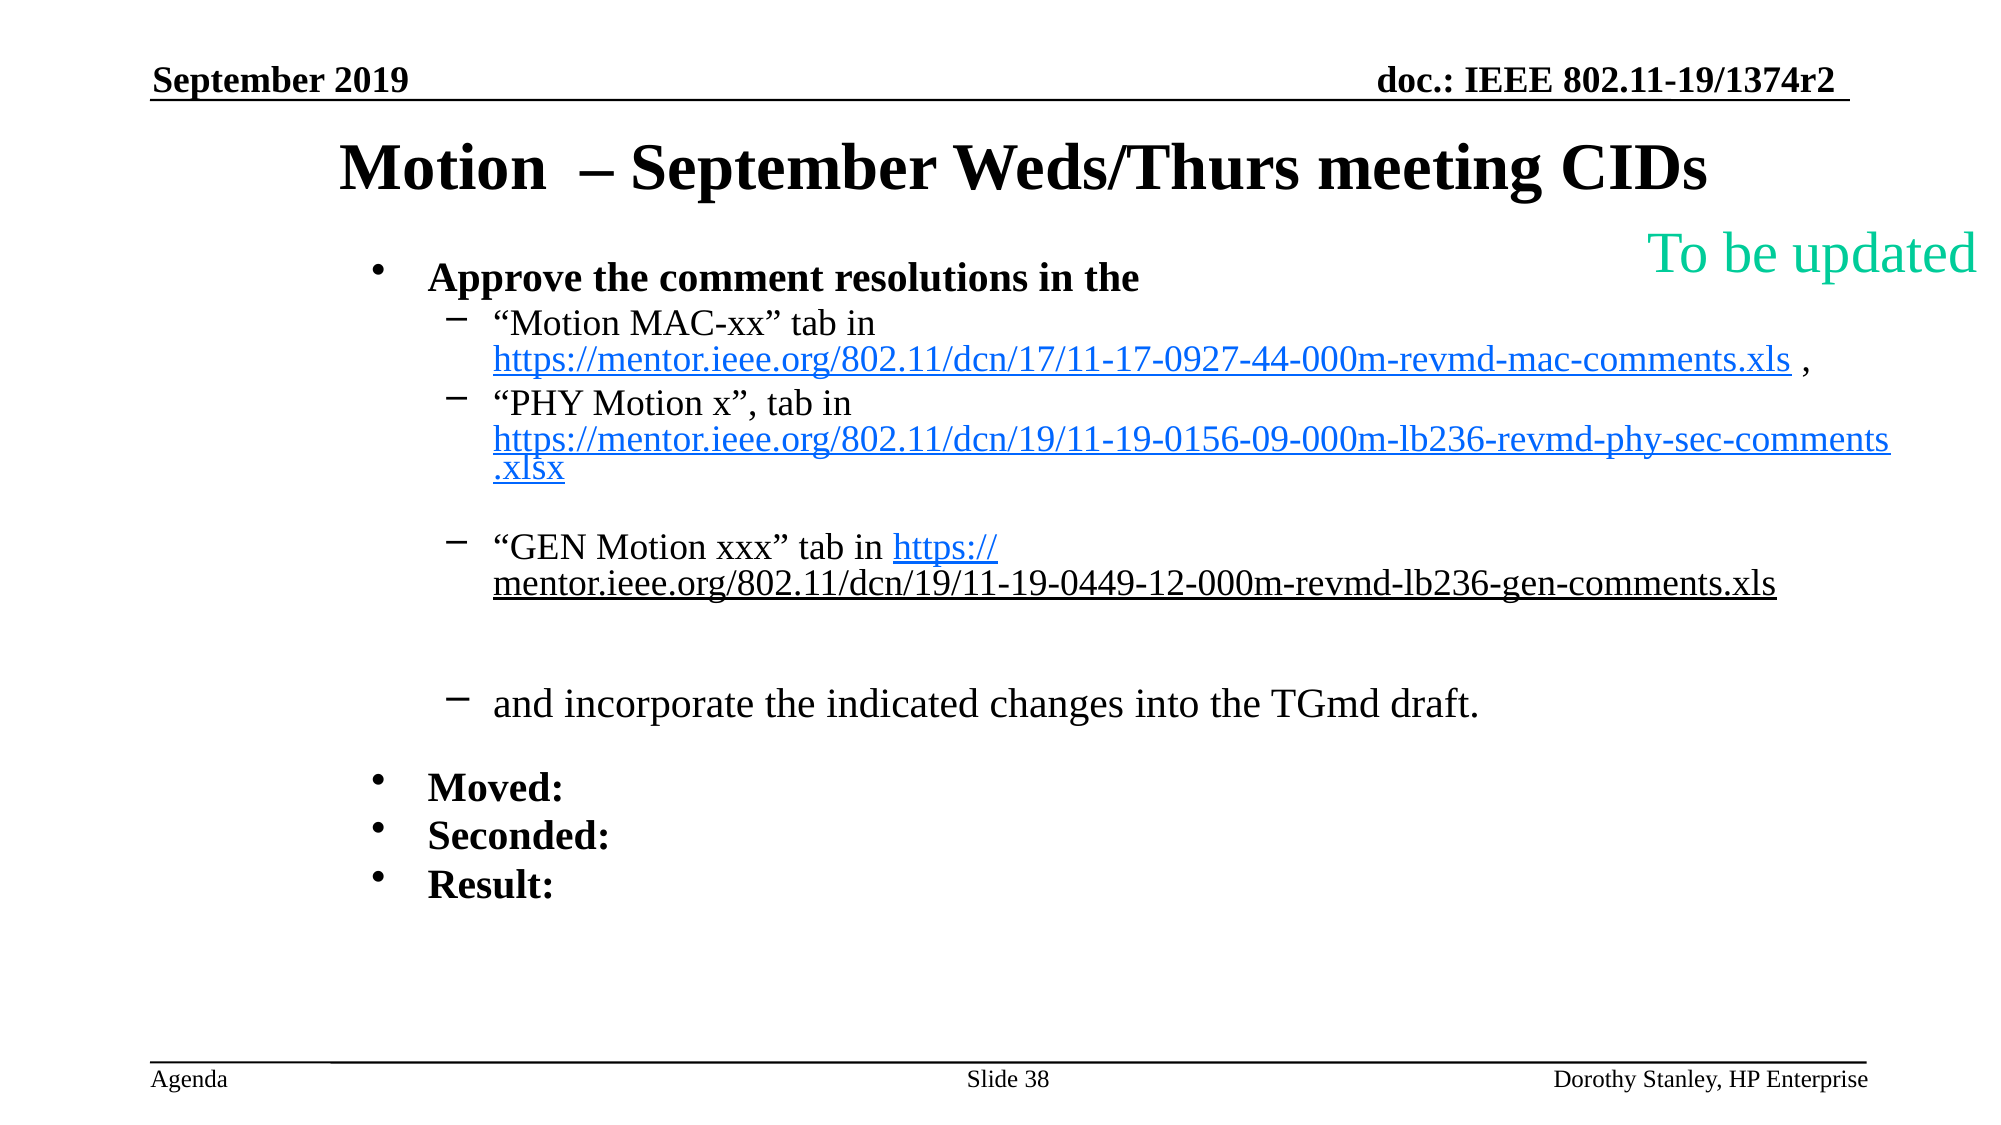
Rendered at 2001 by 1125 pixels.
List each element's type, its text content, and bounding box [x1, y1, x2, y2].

text_box To be updated [1632, 207, 1993, 293]
list Approve the comment resolutions in the “Motion MAC-xx” tab in https://mentor.ieee.org/802.11/dcn/17/11-17-0927-44-000m-revmd-mac-comments.xls , “PHY Motion x”, tab in https://mentor.ieee.org/802.11/dcn/19/11-19-0156-09-000m-lb236-revmd-phy-sec-comments.xlsx “GEN Motion xxx” tab in https://mentor.ieee.org/802.11/dcn/19/11-19-0449-12-000m-revmd-lb236-gen-comments.xls and incorporate the indicated changes into the TGmd draft. Moved: Seconded: Result: [356, 251, 1911, 1002]
slide_number Slide 38 [966, 1062, 1051, 1093]
title Motion – September Weds/Thurs meeting CIDs [200, 75, 1850, 250]
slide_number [152, 54, 567, 100]
footer Dorothy Stanley, HP Enterprise [1549, 1062, 1869, 1093]
